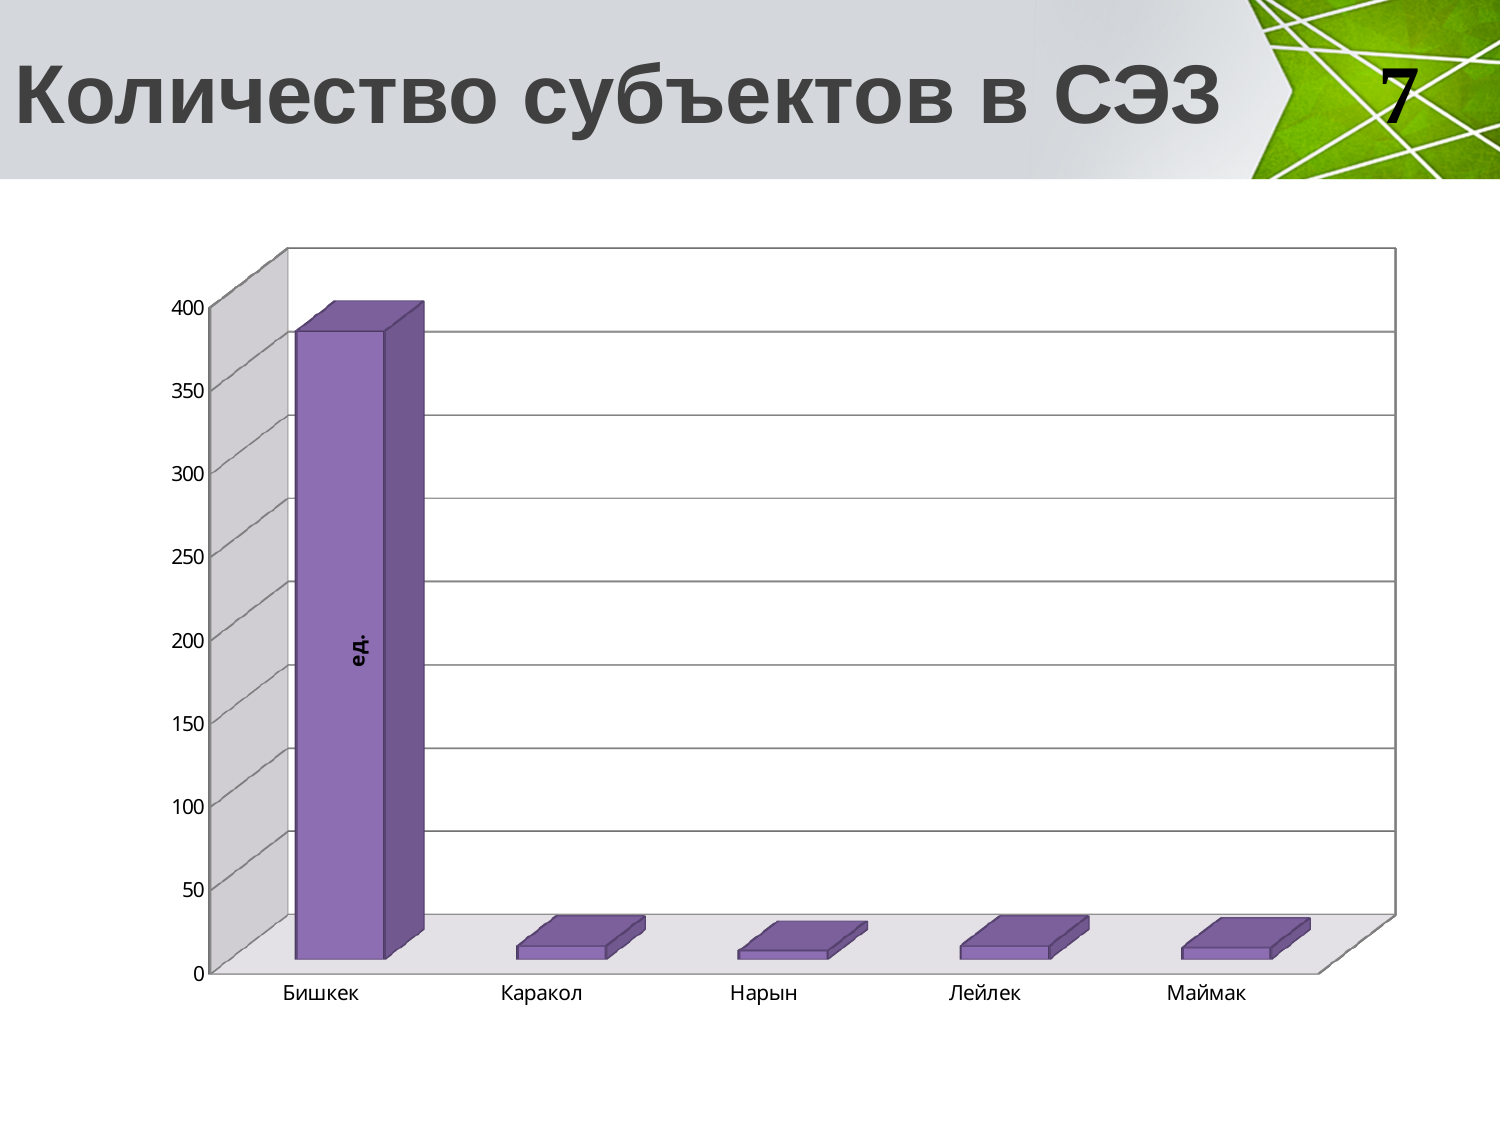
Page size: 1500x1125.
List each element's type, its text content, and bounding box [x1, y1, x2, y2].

chart [64, 231, 1436, 1024]
text_box 7 [1364, 32, 1459, 148]
title Количество субъектов в СЭЗ [0, 2, 1500, 179]
picture [0, 179, 1500, 1125]
